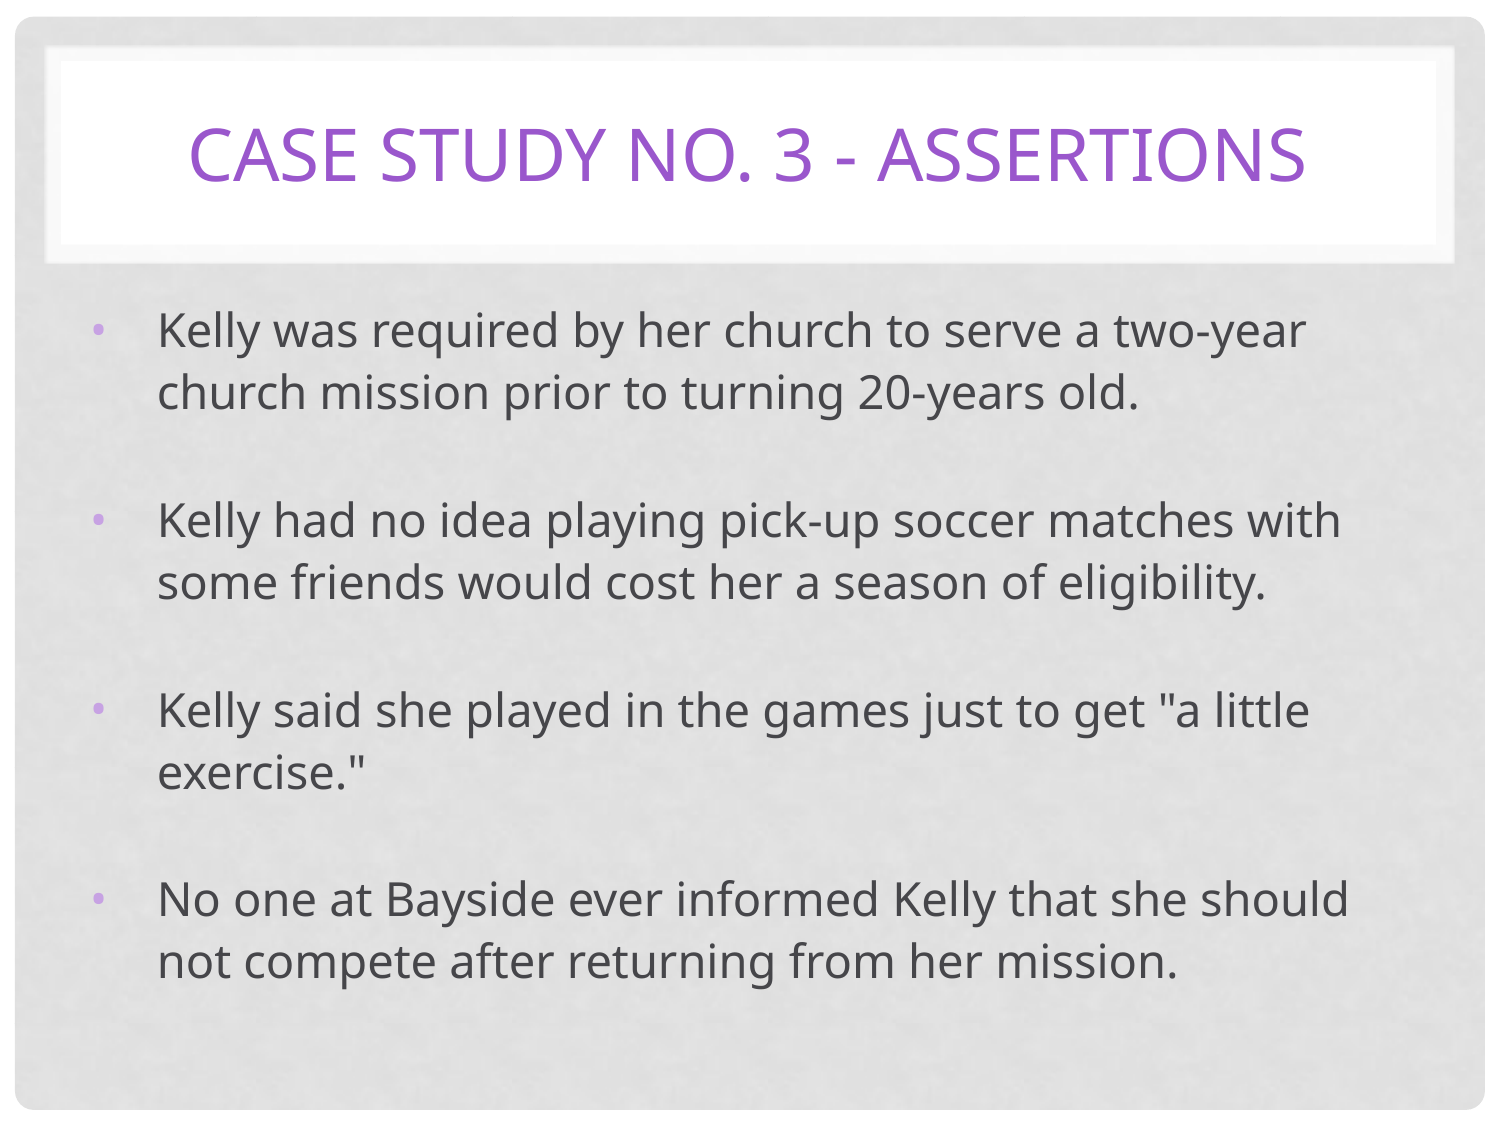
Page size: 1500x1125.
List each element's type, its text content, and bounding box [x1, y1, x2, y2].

title Case study no. 3 - assertions [69, 66, 1425, 238]
list Kelly was required by her church to serve a two-year church mission prior to turning 20-years old. Kelly had no idea playing pick-up soccer matches with some friends would cost her a season of eligibility. Kelly said she played in the games just to get "a little exercise." No one at Bayside ever informed Kelly that she should not compete after returning from her mission. [75, 287, 1425, 1005]
